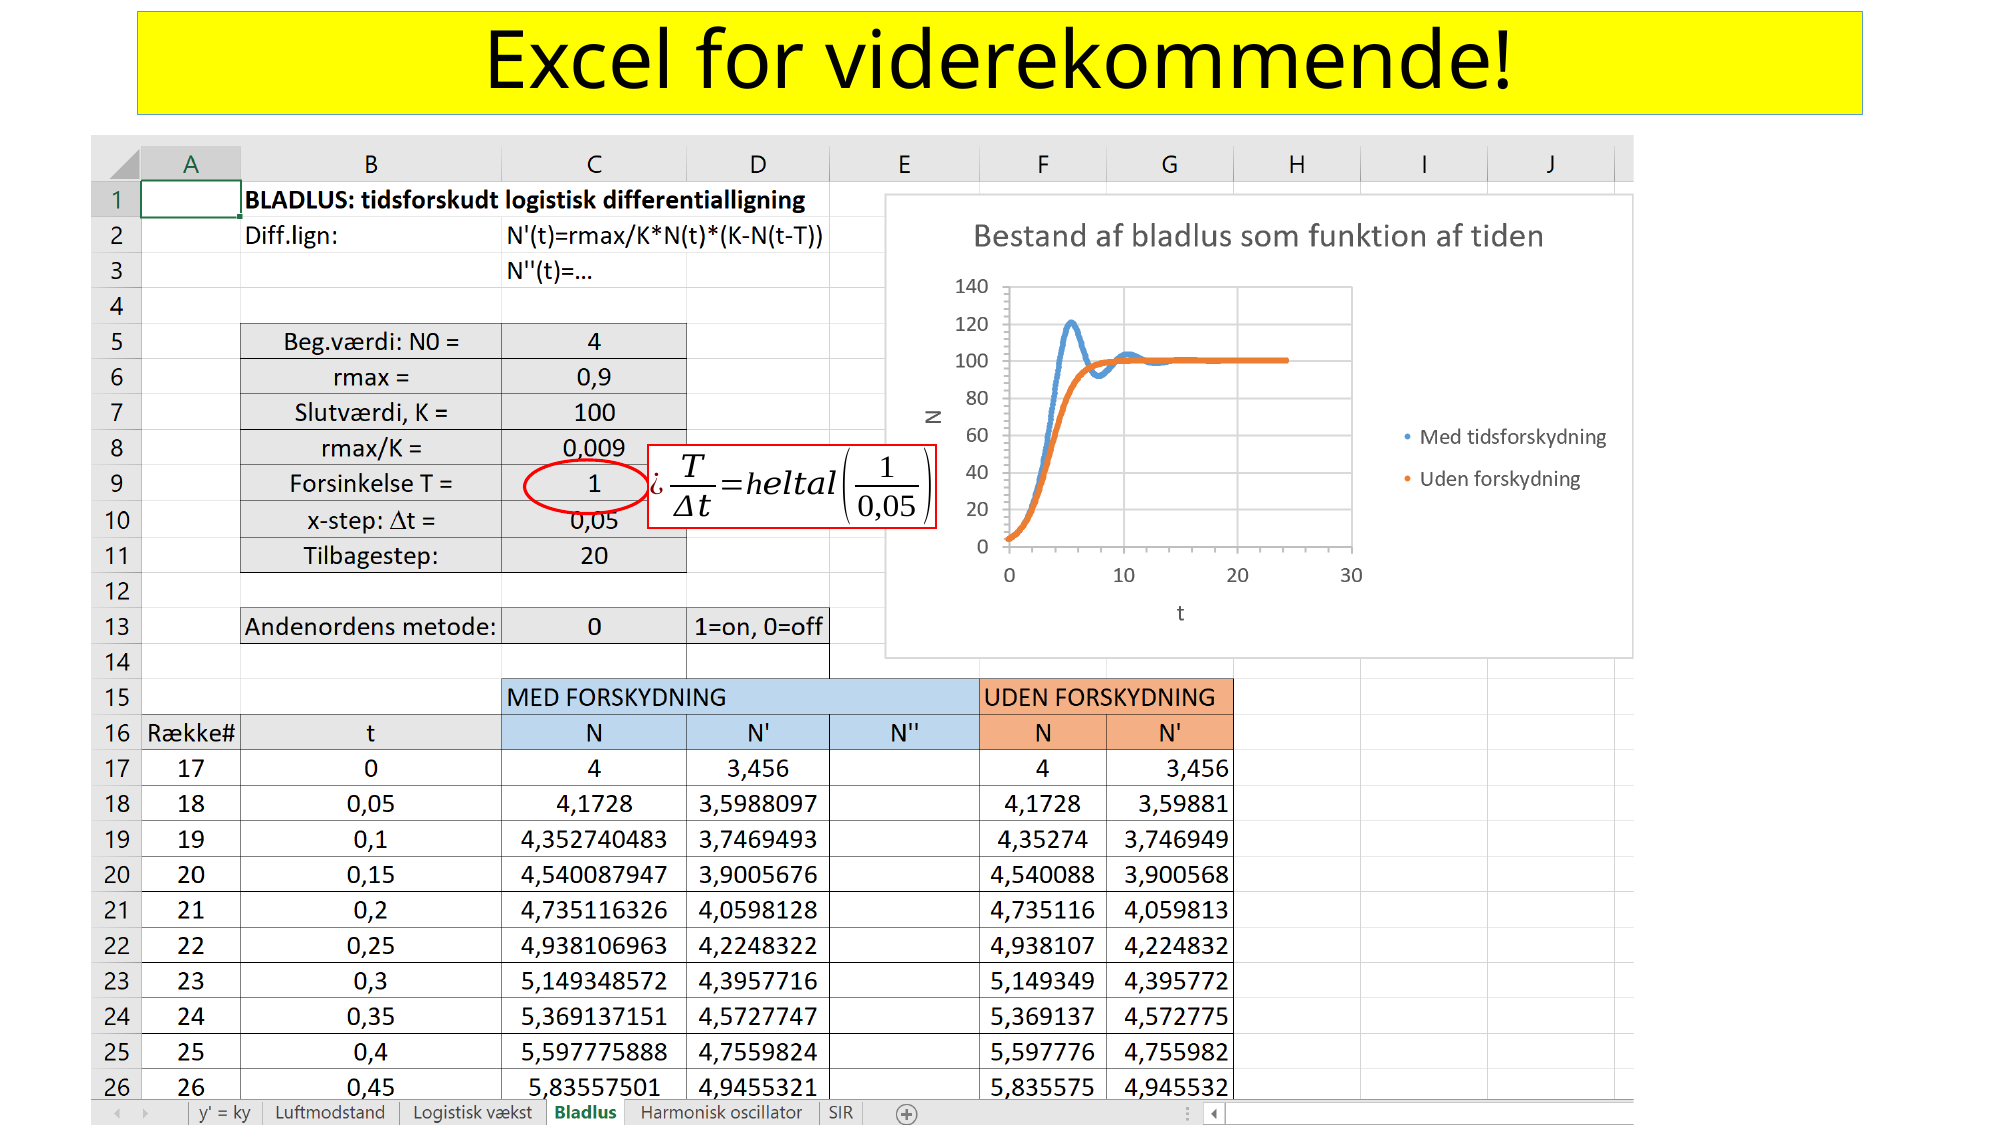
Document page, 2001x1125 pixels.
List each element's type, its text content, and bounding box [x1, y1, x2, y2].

picture [91, 135, 1634, 1125]
title Excel for viderekommende! [137, 11, 1863, 115]
